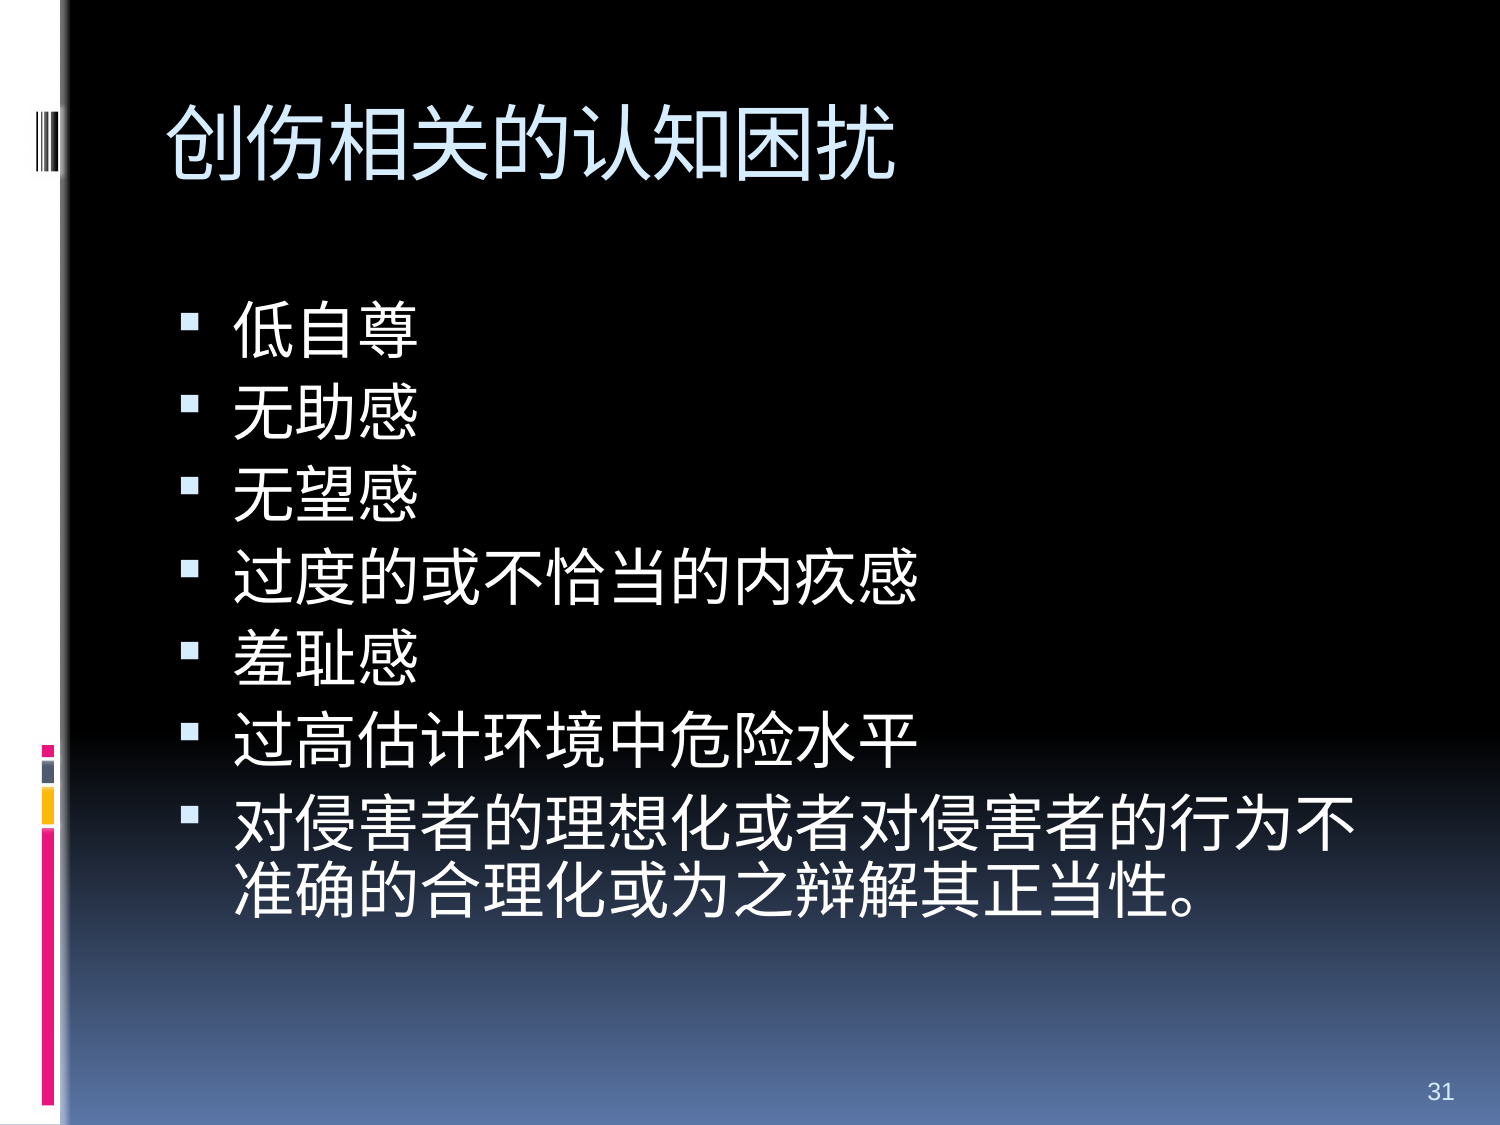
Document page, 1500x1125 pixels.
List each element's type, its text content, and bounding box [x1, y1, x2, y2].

title 创伤相关的认知困扰 [150, 83, 1425, 234]
list 低自尊 无助感 无望感 过度的或不恰当的内疚感 羞耻感 过高估计环境中危险水平 对侵害者的理想化或者对侵害者的行为不准确的合理化或为之辩解其正当性。 [150, 292, 1425, 1043]
slide_number 31 [1412, 1052, 1488, 1113]
